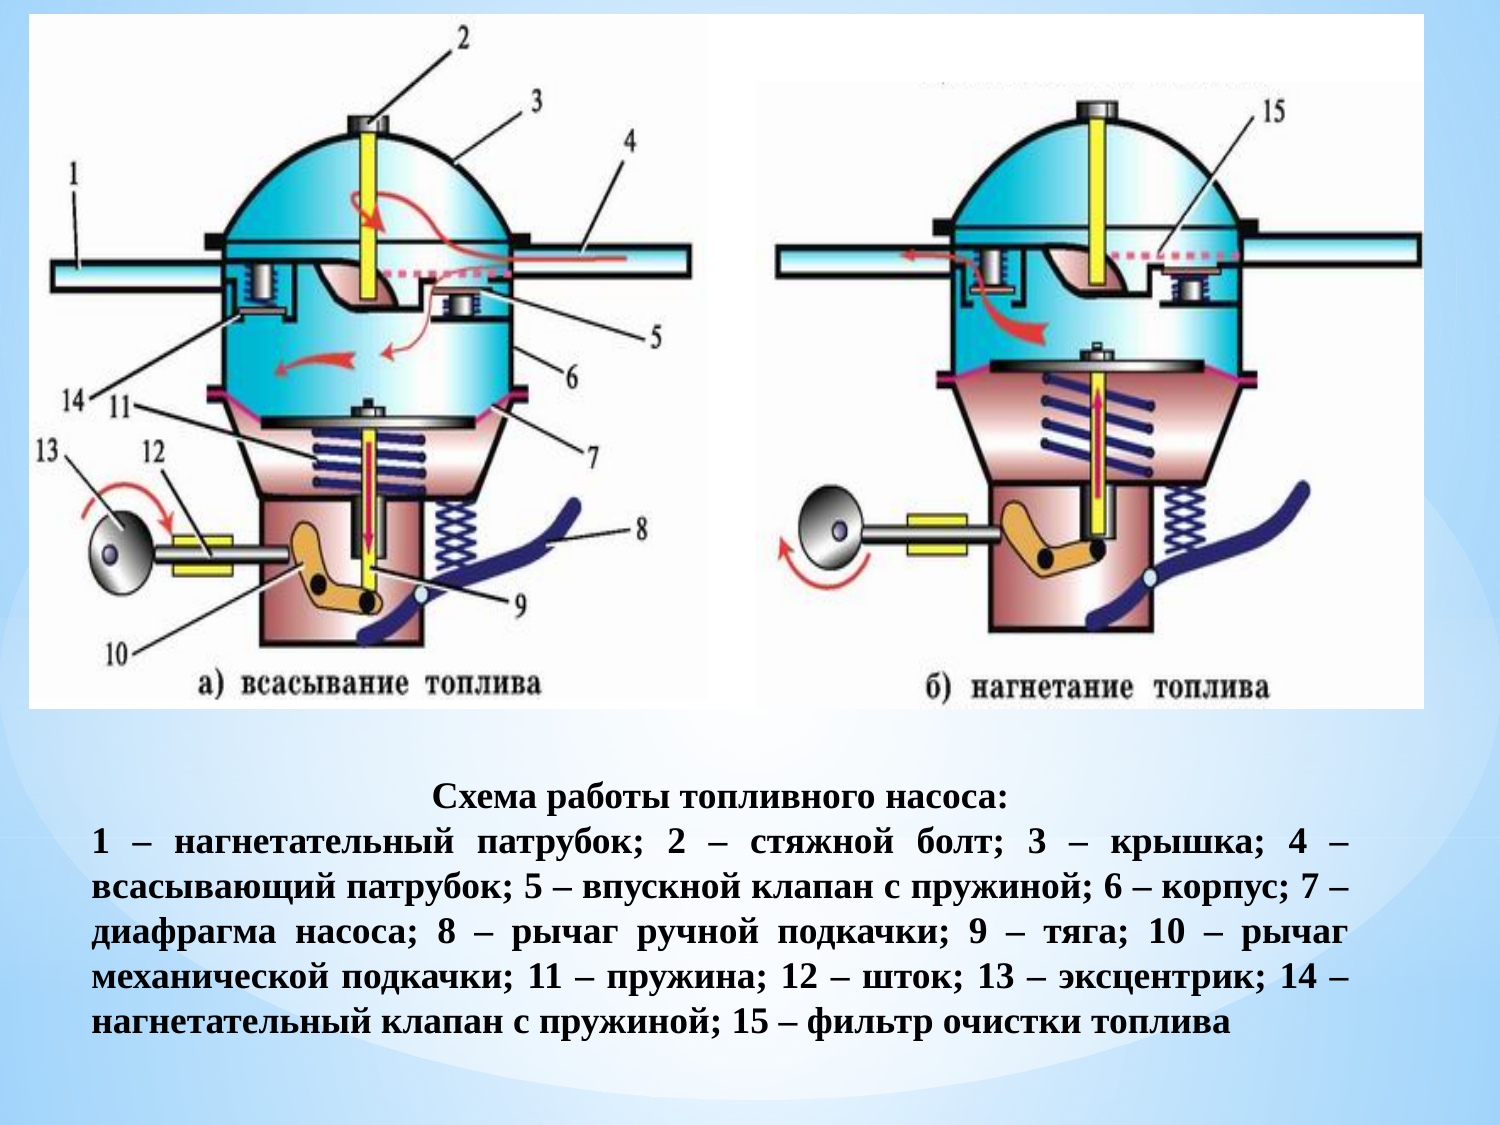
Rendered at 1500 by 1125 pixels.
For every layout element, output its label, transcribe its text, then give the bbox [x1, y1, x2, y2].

picture [29, 14, 1424, 710]
text_box Схема работы топливного насоса: 1 – нагнетательный патрубок; 2 – стяжной болт; 3 – крышка; 4 – всасывающий патрубок; 5 – впускной клапан с пружиной; 6 – корпус; 7 – диафрагма насоса; 8 – рычаг ручной подкачки; 9 – тяга; 10 – рычаг механической подкачки; 11 – пружина; 12 – шток; 13 – эксцентрик; 14 – нагнетательный клапан с пружиной; 15 – фильтр очистки топлива [76, 763, 1365, 1048]
